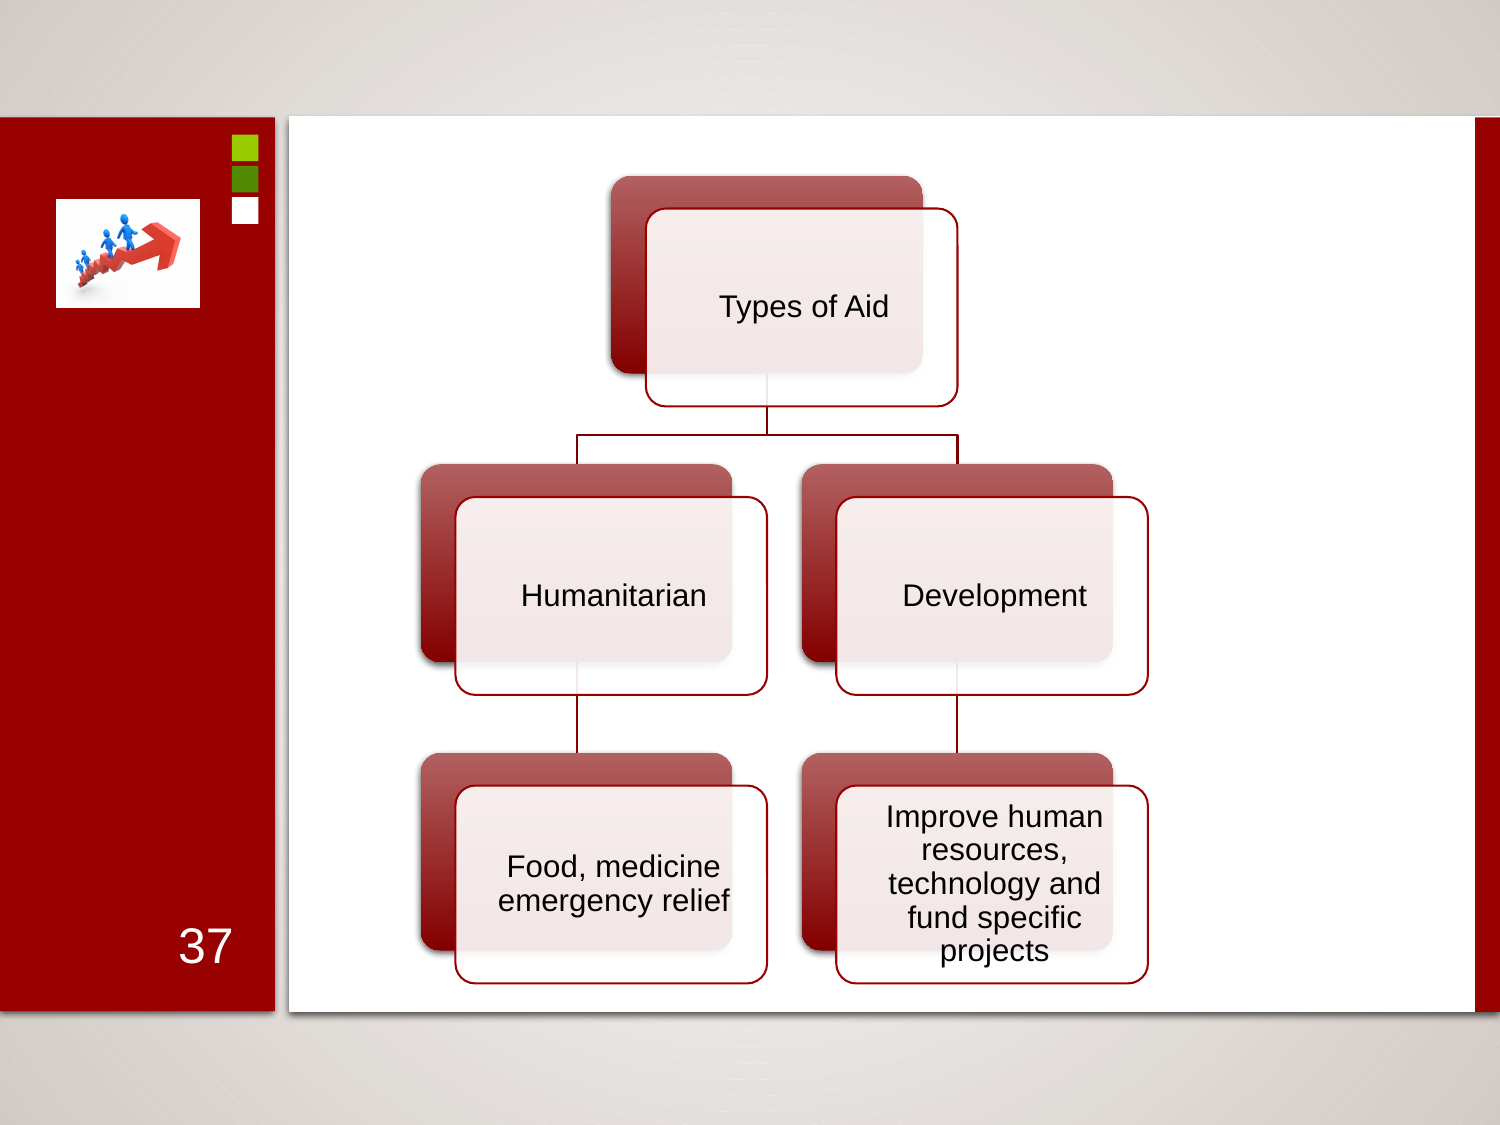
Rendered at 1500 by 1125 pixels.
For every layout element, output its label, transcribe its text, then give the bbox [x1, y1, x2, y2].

picture [56, 199, 201, 308]
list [186, 174, 1382, 985]
slide_number 37 [56, 893, 187, 994]
title Aid [313, 100, 1141, 172]
